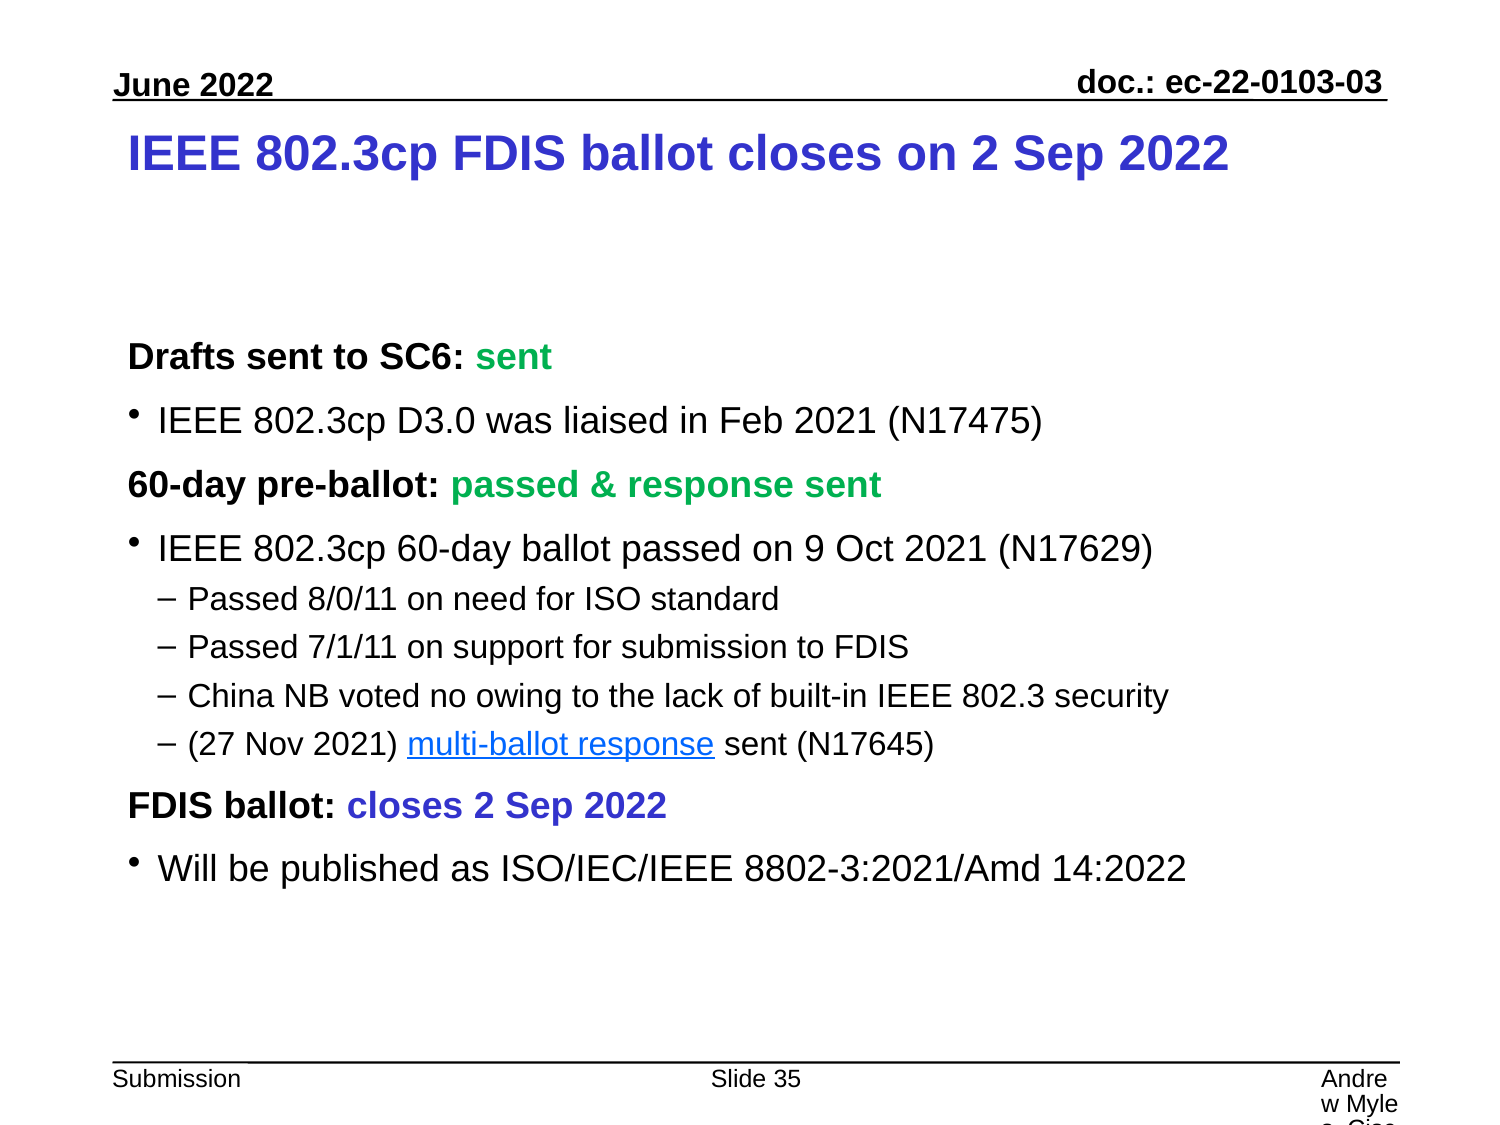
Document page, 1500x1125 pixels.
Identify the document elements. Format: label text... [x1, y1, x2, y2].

list Drafts sent to SC6: sent IEEE 802.3cp D3.0 was liaised in Feb 2021 (N17475) 60-day pre-ballot: passed & response sent IEEE 802.3cp 60-day ballot passed on 9 Oct 2021 (N17629) Passed 8/0/11 on need for ISO standard Passed 7/1/11 on support for submission to FDIS China NB voted no owing to the lack of built-in IEEE 802.3 security (27 Nov 2021) multi-ballot response sent (N17645) FDIS ballot: closes 2 Sep 2022 Will be published as ISO/IEC/IEEE 8802-3:2021/Amd 14:2022 [112, 324, 1388, 1000]
slide_number Slide 35 [709, 1061, 803, 1093]
footer Andrew Myles, Cisco [1320, 1061, 1402, 1093]
title IEEE 802.3cp FDIS ballot closes on 2 Sep 2022 [112, 112, 1388, 288]
